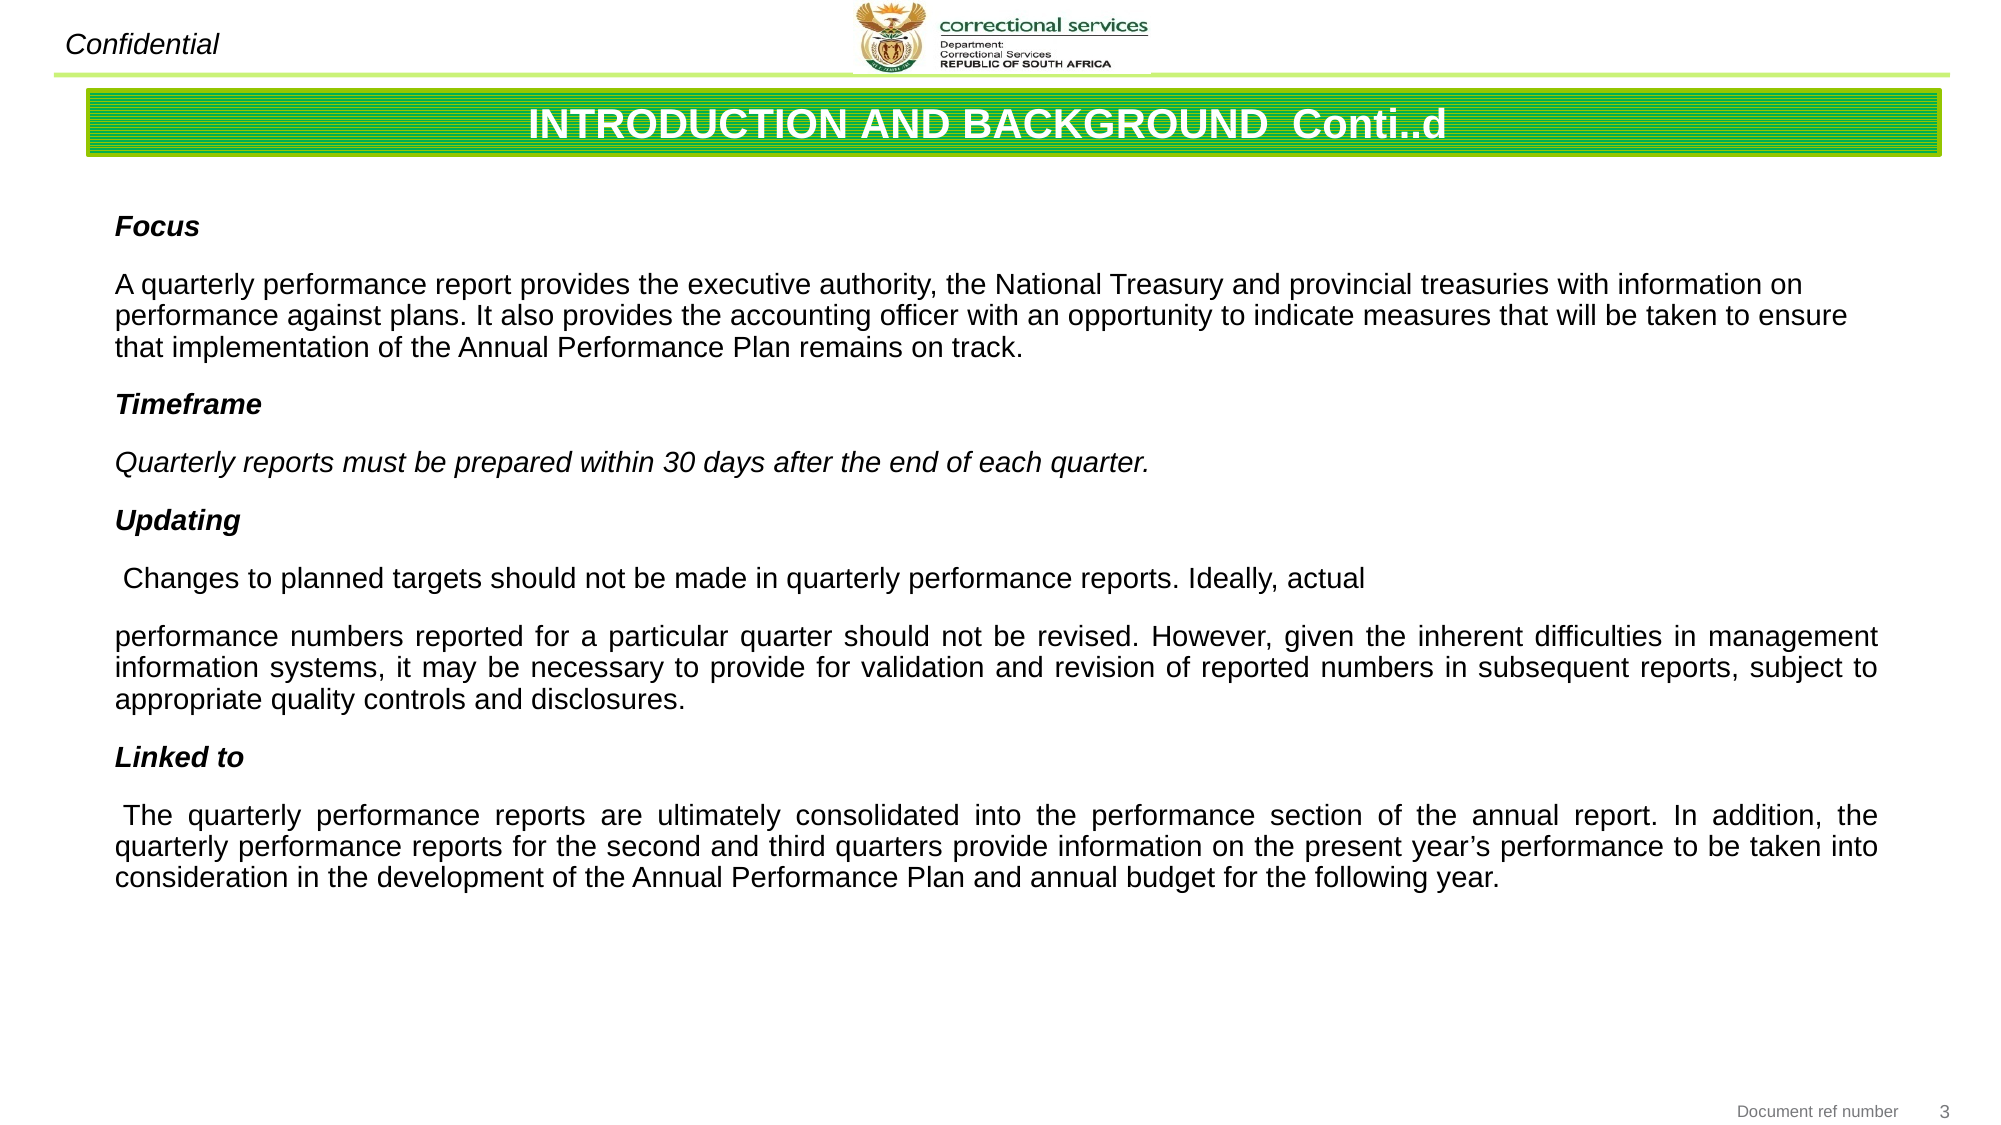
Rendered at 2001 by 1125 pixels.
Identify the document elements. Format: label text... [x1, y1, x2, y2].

text_box Focus A quarterly performance report provides the executive authority, the National Treasury and provincial treasuries with information on performance against plans. It also provides the accounting officer with an opportunity to indicate measures that will be taken to ensure that implementation of the Annual Performance Plan remains on track. Timeframe Quarterly reports must be prepared within 30 days after the end of each quarter. Updating Changes to planned targets should not be made in quarterly performance reports. Ideally, actual performance numbers reported for a particular quarter should not be revised. However, given the inherent difficulties in management information systems, it may be necessary to provide for validation and revision of reported numbers in subsequent reports, subject to appropriate quality controls and disclosures. Linked to The quarterly performance reports are ultimately consolidated into the performance section of the annual report. In addition, the quarterly performance reports for the second and third quarters provide information on the present year’s performance to be taken into consideration in the development of the Annual Performance Plan and annual budget for the following year. [99, 203, 1896, 999]
text_box INTRODUCTION AND BACKGROUND Conti..d [86, 88, 1942, 157]
picture [853, 0, 1151, 74]
